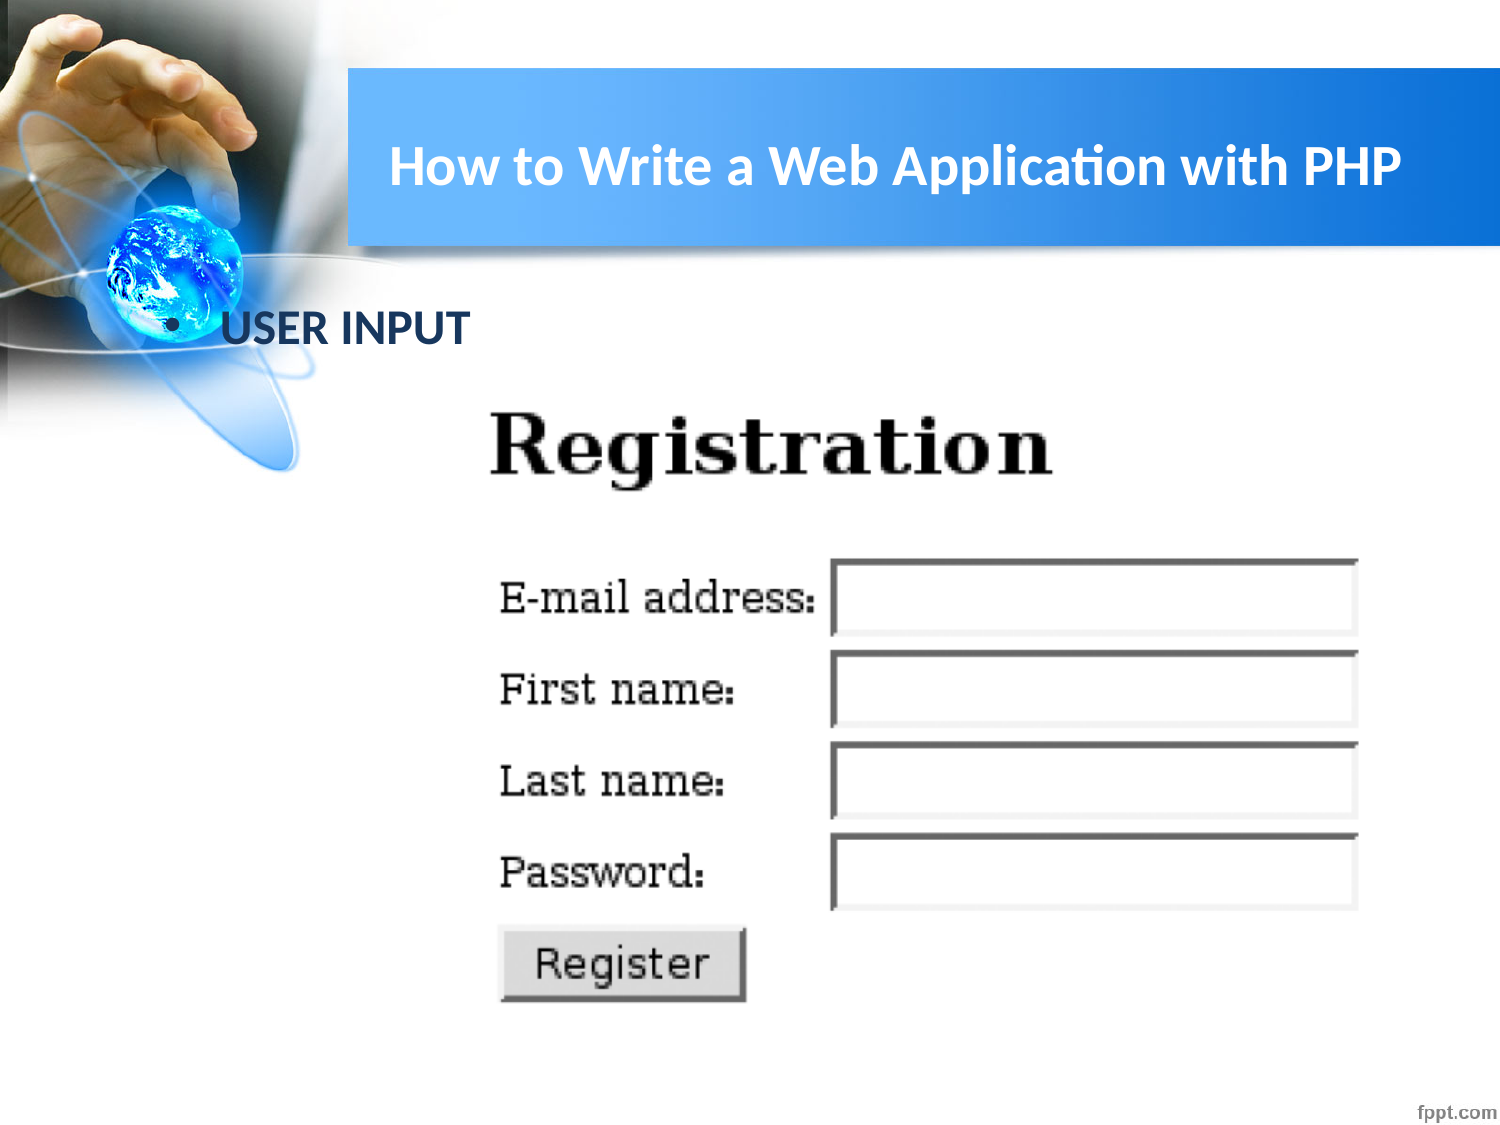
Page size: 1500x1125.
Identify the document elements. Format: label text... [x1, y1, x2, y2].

list USER INPUT [148, 286, 1477, 1039]
picture [0, 0, 1500, 1125]
title How to Write a Web Application with PHP [374, 111, 1452, 212]
